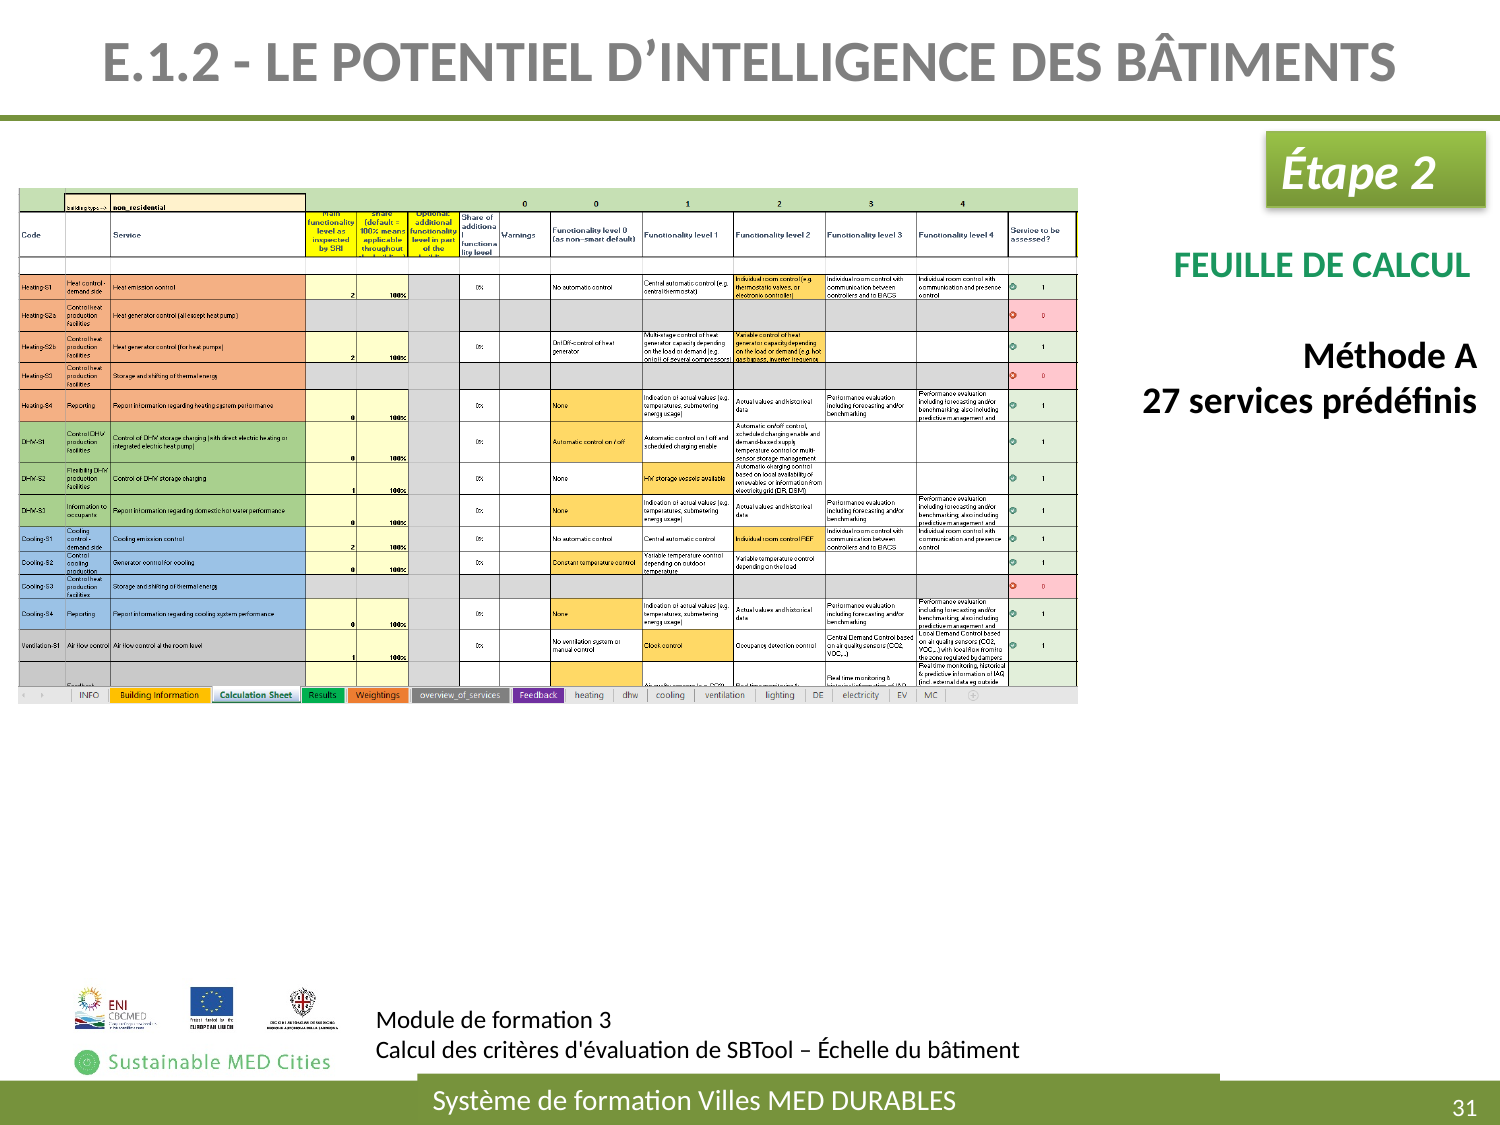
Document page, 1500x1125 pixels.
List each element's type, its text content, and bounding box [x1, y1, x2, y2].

text_box Méthode A 27 services prédéfinis [1094, 323, 1493, 429]
text_box Module de formation 3 Calcul des critères d'évaluation de SBTool – Échelle du bâtiment [360, 996, 1301, 1072]
text_box Étape 2 [1266, 131, 1486, 207]
picture [18, 187, 1078, 705]
slide_number 31 [1142, 1076, 1493, 1125]
picture [62, 978, 356, 1080]
text_box Système de formation Villes MED DURABLES [417, 1073, 1220, 1124]
title E.1.2 - LE POTENTIEL D’INTELLIGENCE DES BÂTIMENTS [0, 0, 1500, 117]
text_box FEUILLE DE CALCUL [1082, 232, 1486, 293]
